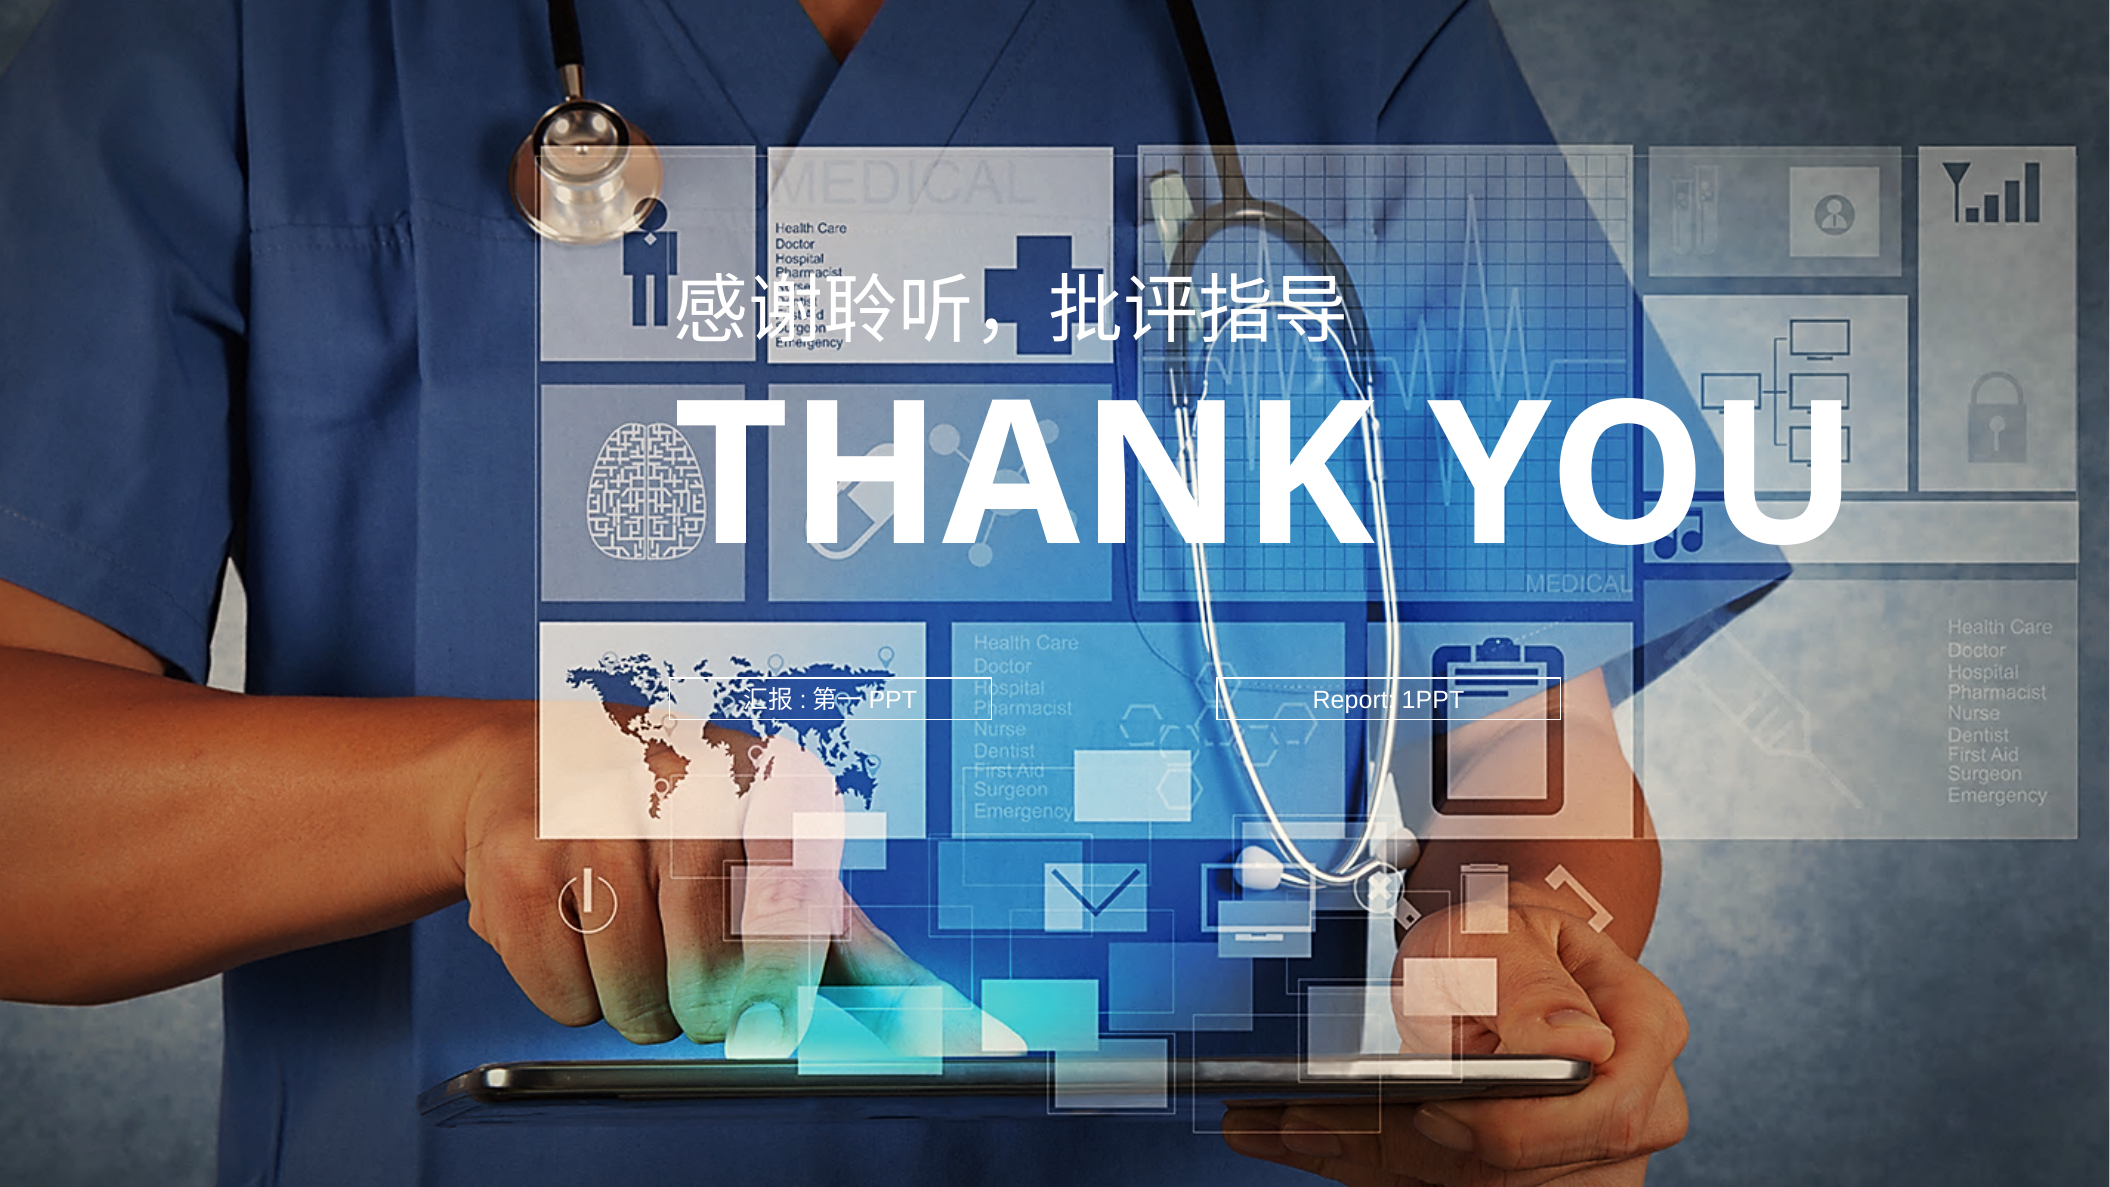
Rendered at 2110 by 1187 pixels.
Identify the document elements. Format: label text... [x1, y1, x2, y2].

text_box Report: 1PPT [1216, 678, 1561, 720]
text_box THANK YOU [673, 343, 1941, 584]
text_box 感谢聆听，批评指导 [673, 261, 1846, 352]
text_box [0, 0, 2110, 1187]
text_box 汇报:第一PPT [669, 678, 992, 720]
